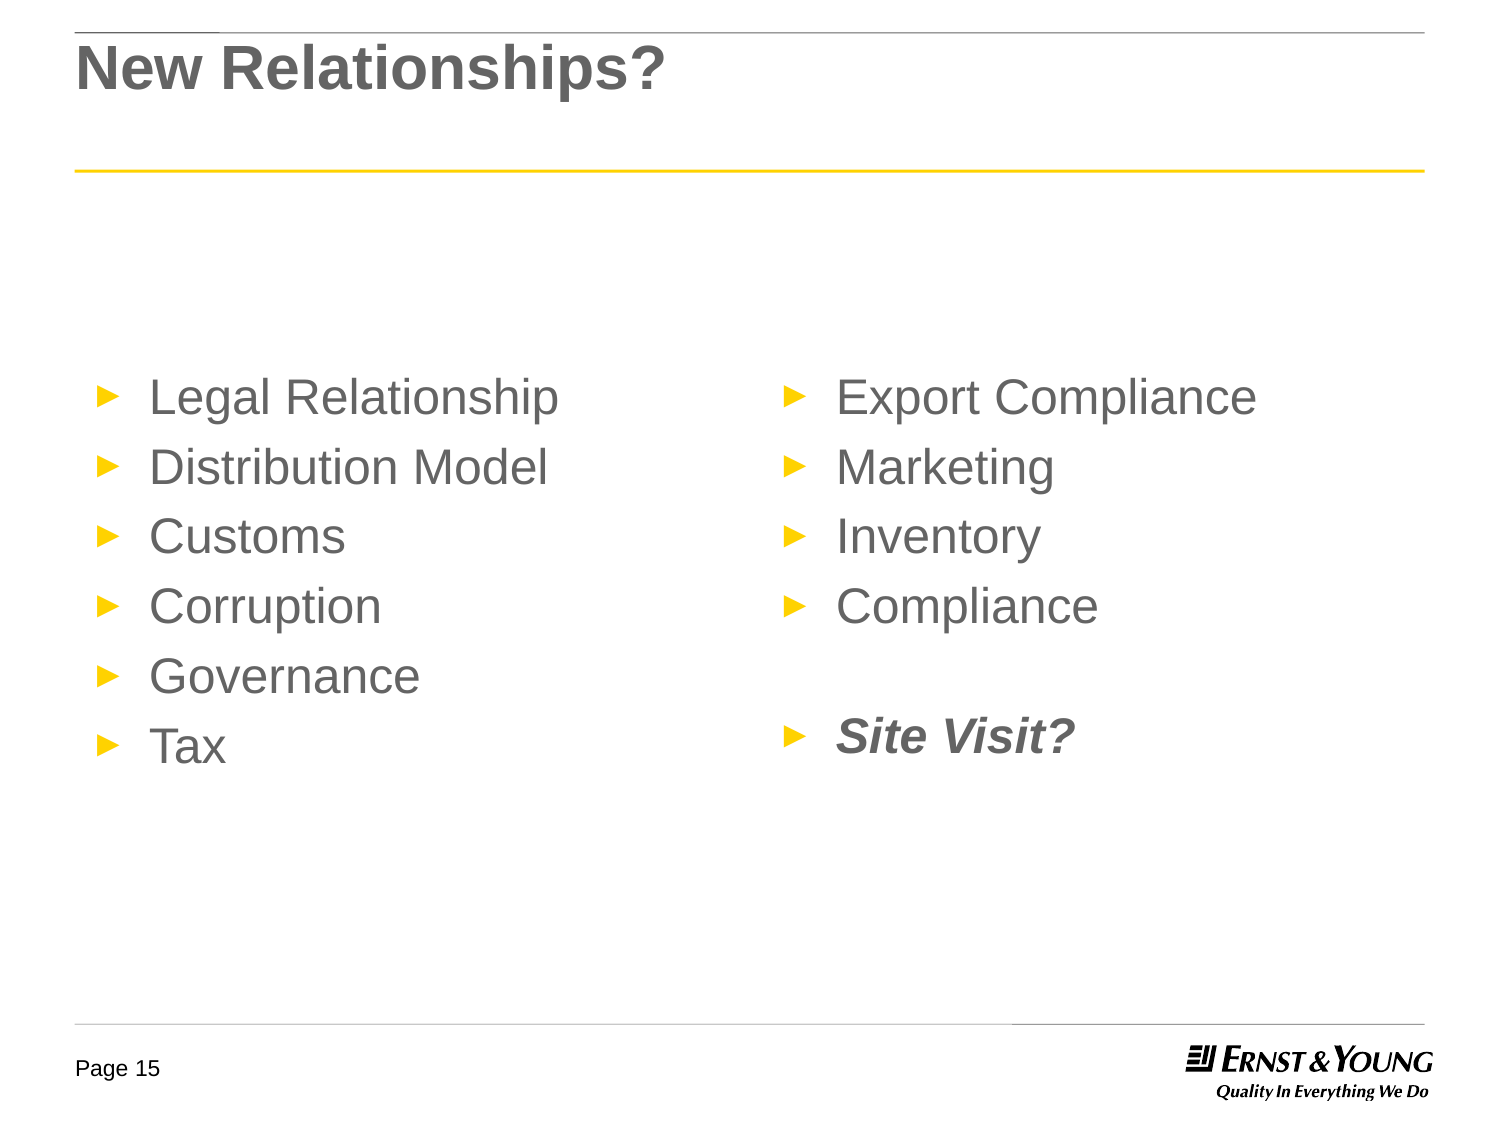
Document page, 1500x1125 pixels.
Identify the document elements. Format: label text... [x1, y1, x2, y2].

text_box Legal Relationship Distribution Model Customs Corruption Governance Tax [75, 356, 738, 1005]
text_box [74, 45, 1425, 233]
text_box Export Compliance Marketing Inventory Compliance Site Visit? [761, 356, 1425, 1005]
title New Relationships? [74, 32, 1426, 175]
